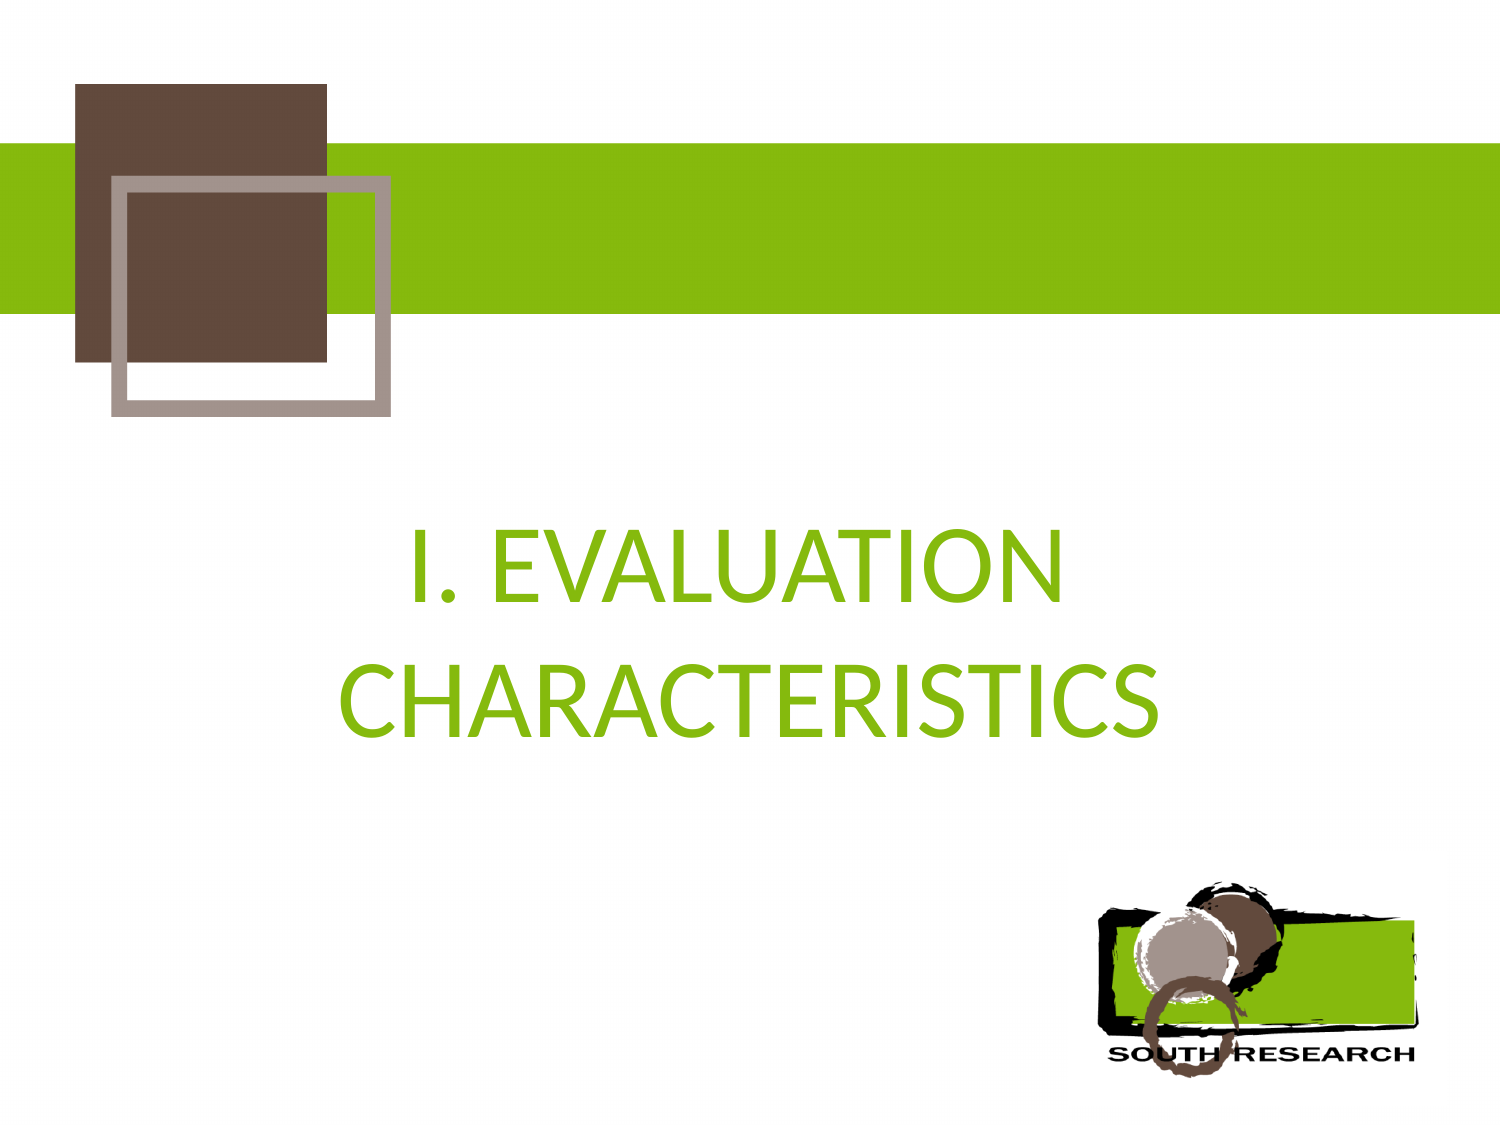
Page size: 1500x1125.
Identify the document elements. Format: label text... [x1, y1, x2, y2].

picture [0, 0, 1500, 1125]
title I. Evaluation Characteristics [112, 474, 1388, 776]
